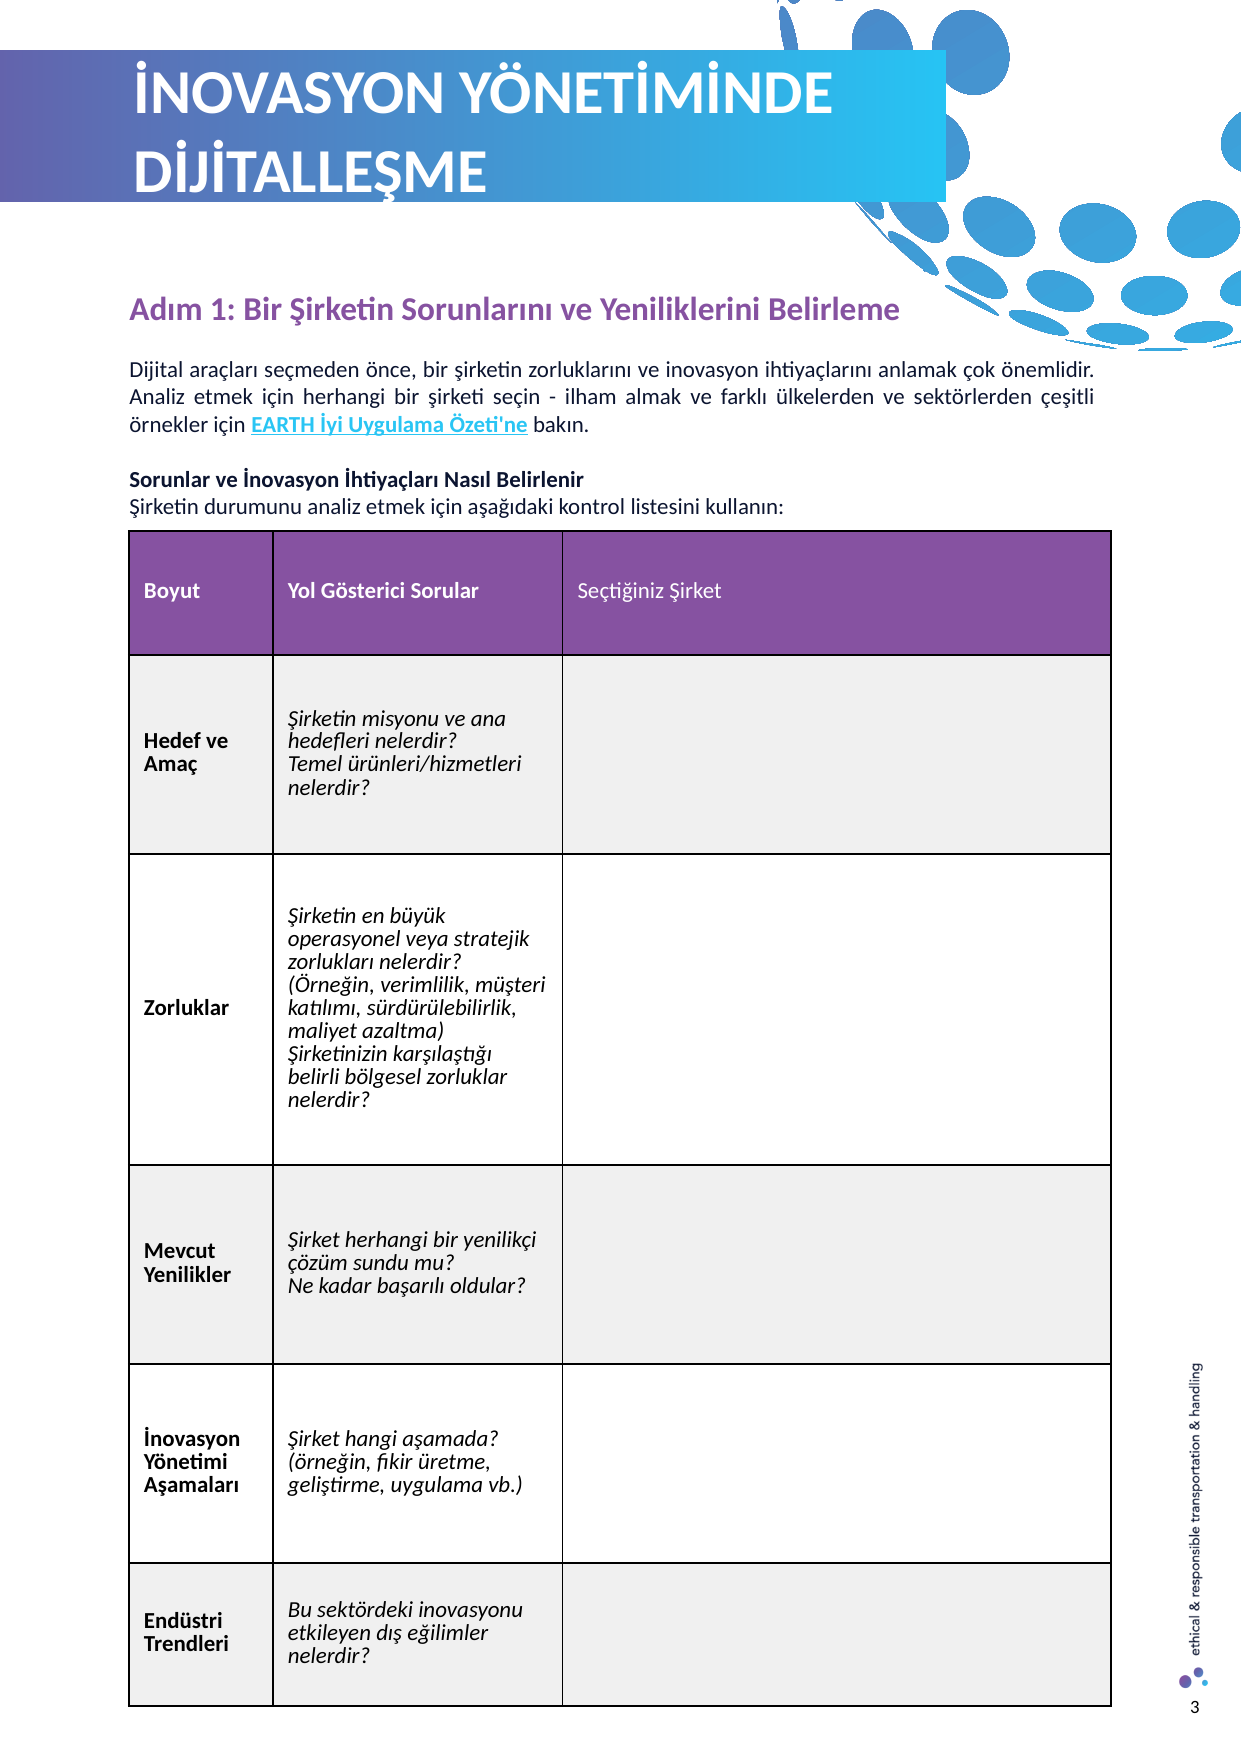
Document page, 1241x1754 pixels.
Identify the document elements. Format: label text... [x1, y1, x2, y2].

text_box [932, 10, 1010, 95]
text_box [1174, 321, 1233, 343]
text_box [888, 202, 949, 243]
text_box [1065, 339, 1117, 349]
text_box [1220, 270, 1241, 306]
table_cell Hedef ve Amaç [130, 656, 272, 853]
table_cell Şirket herhangi bir yenilikçi çözüm sundu mu? Ne kadar başarılı oldular? [274, 1166, 562, 1363]
list İNOVASYON YÖNETİMİNDE DİJİTALLEŞME [0, 50, 946, 202]
text_box [946, 256, 1008, 299]
slide_number 3 [1153, 1676, 1215, 1736]
table_cell [563, 1564, 1110, 1705]
text_box [963, 196, 1036, 257]
text_box [855, 202, 939, 276]
text_box [1221, 112, 1241, 172]
table_cell Zorluklar [130, 855, 272, 1164]
text_box [852, 9, 913, 50]
table_cell Şirket hangi aşamada? (örneğin, fikir üretme, geliştirme, uygulama vb.) [274, 1365, 562, 1562]
table_cell Endüstri Trendleri [130, 1564, 272, 1705]
picture [1179, 1357, 1217, 1680]
table_header Yol Gösterici Sorular [274, 532, 562, 654]
table_cell [563, 656, 1110, 853]
text_box [1167, 200, 1240, 258]
text_box [1086, 323, 1149, 345]
table_cell [563, 1365, 1110, 1562]
table_header Seçtiğiniz Şirket [563, 532, 1110, 654]
table_cell İnovasyon Yönetimi Aşamaları [130, 1365, 272, 1562]
text_box [1026, 270, 1094, 312]
table_cell Mevcut Yenilikler [130, 1166, 272, 1363]
table_cell [563, 1166, 1110, 1363]
table_cell Şirketin misyonu ve ana hedefleri nelerdir? Temel ürünleri/hizmetleri nelerdir? [274, 656, 562, 853]
table_cell [563, 855, 1110, 1164]
text_box [1121, 276, 1188, 316]
table_cell Şirketin en büyük operasyonel veya stratejik zorlukları nelerdir? (Örneğin, verimlilik, müşteri katılımı, sürdürülebilirlik, maliyet azaltma) Şirketinizin karşılaştığı belirli bölgesel zorluklar nelerdir? [274, 855, 562, 1164]
text_box [779, 6, 799, 50]
text_box [1059, 203, 1137, 263]
list Adım 1: Bir Şirketin Sorunlarını ve Yeniliklerini Belirleme Dijital araçları seçmeden önce, bir şirketin zorluklarını ve inovasyon ihtiyaçlarını anlamak çok önemlidir. Analiz etmek için herhangi bir şirketi seçin - ilham almak ve farklı ülkelerden ve sektörlerden çeşitli örnekler için EARTH İyi Uygulama Özeti'ne bakın. Sorunlar ve İnovasyon İhtiyaçları Nasıl Belirlenir Şirketin durumunu analiz etmek için aşağıdaki kontrol listesini kullanın: Example: One logistics company struggles with delivery delays and is exploring AI-driven route optimisation. Meanwhile, another logistics provider is dealing with warehouse congestion and is considering an automated inventory management system to improve storage efficiency and order fulfilment. [114, 279, 1112, 1704]
table_cell Bu sektördeki inovasyonu etkileyen dış eğilimler nelerdir? [274, 1564, 562, 1705]
text_box [1009, 310, 1069, 336]
text_box [945, 285, 999, 316]
table_header Boyut [130, 532, 272, 654]
text_box [788, 0, 800, 4]
text_box [946, 114, 970, 181]
text_box [1213, 340, 1241, 348]
